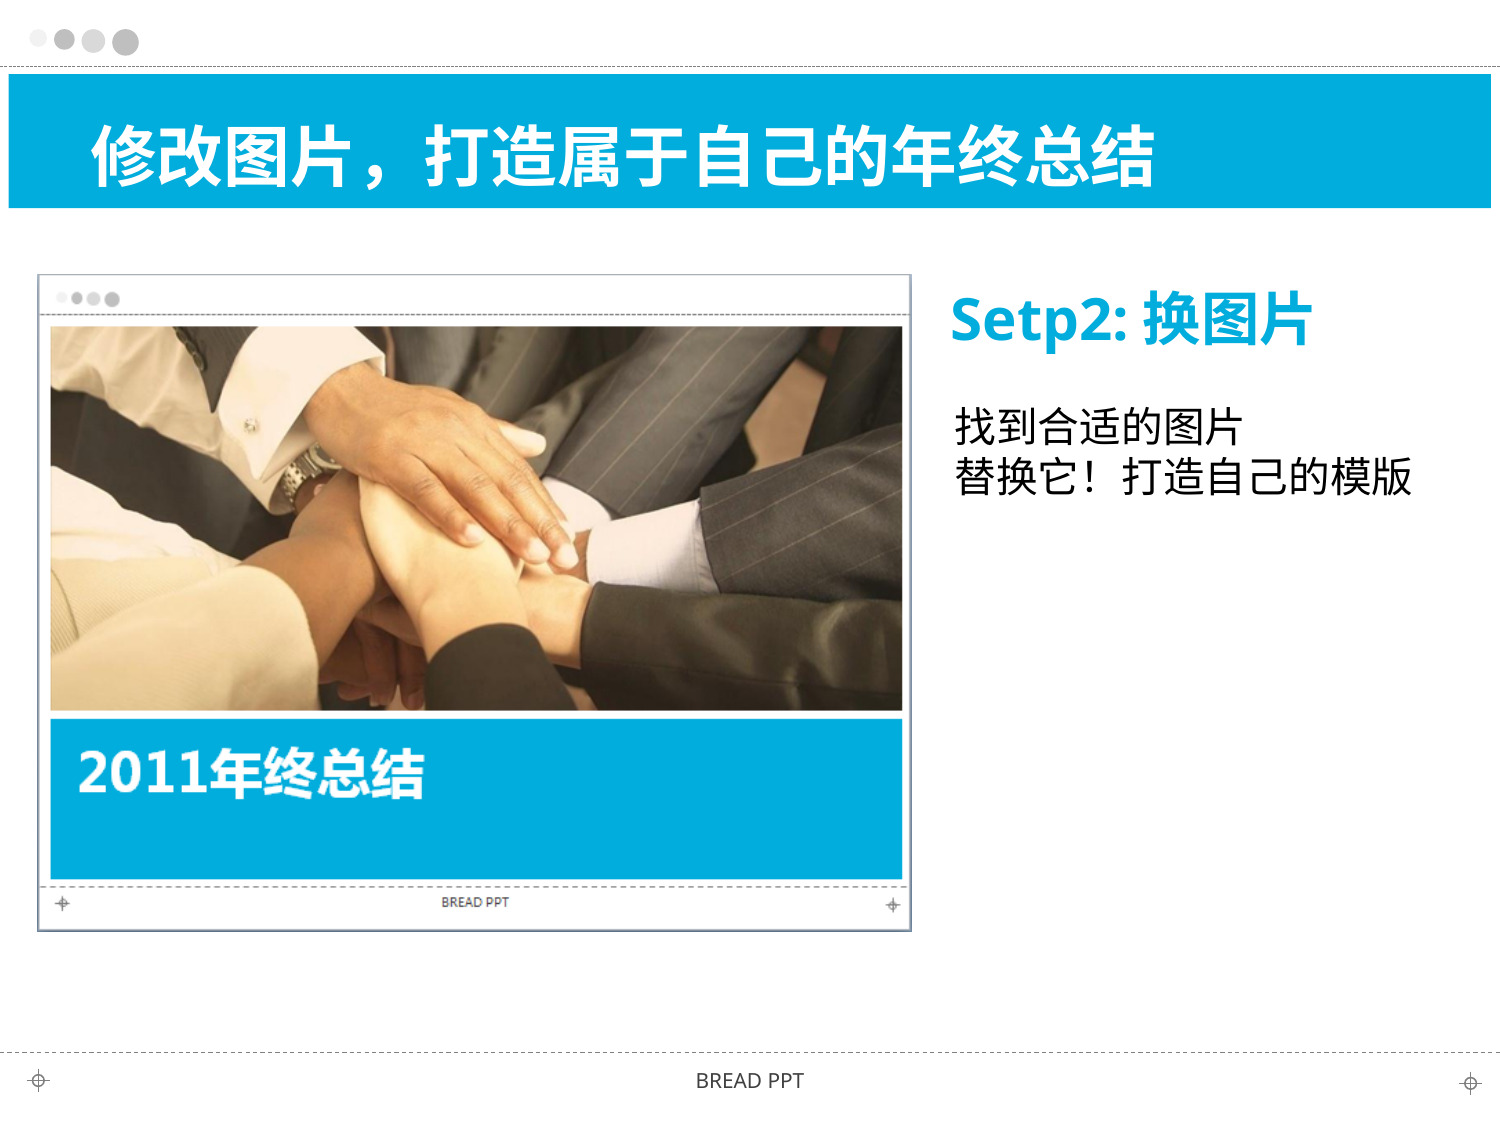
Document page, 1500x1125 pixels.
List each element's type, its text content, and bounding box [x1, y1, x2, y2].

title 修改图片，打造属于自己的年终总结 [75, 90, 1425, 220]
text_box Setp2:换图片 [935, 275, 1333, 360]
text_box 找到合适的图片 替换它！打造自己的模版 [939, 393, 1429, 509]
picture [37, 274, 912, 932]
